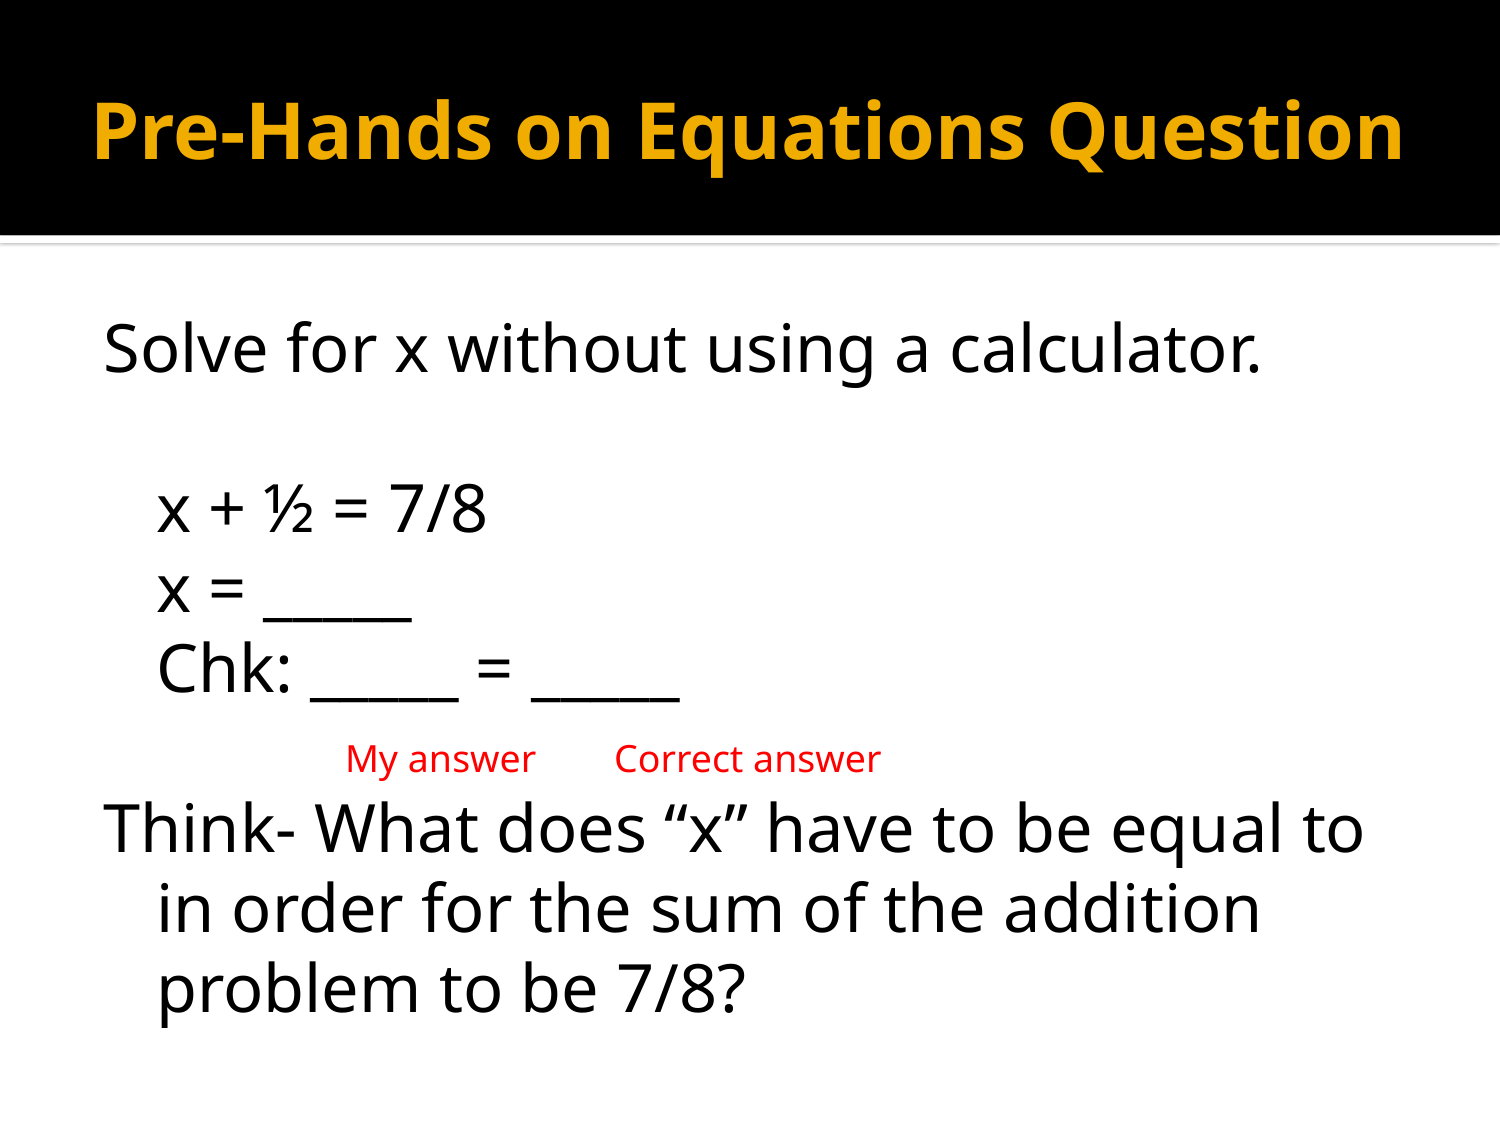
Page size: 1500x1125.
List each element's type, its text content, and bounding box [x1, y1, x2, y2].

title Pre-Hands on Equations Question [75, 25, 1425, 231]
list Solve for x without using a calculator. x + ½ = 7/8 x = _____ Chk: _____ = _____ My answer Correct answer Think- What does “x” have to be equal to in order for the sum of the addition problem to be 7/8? [75, 291, 1425, 1050]
